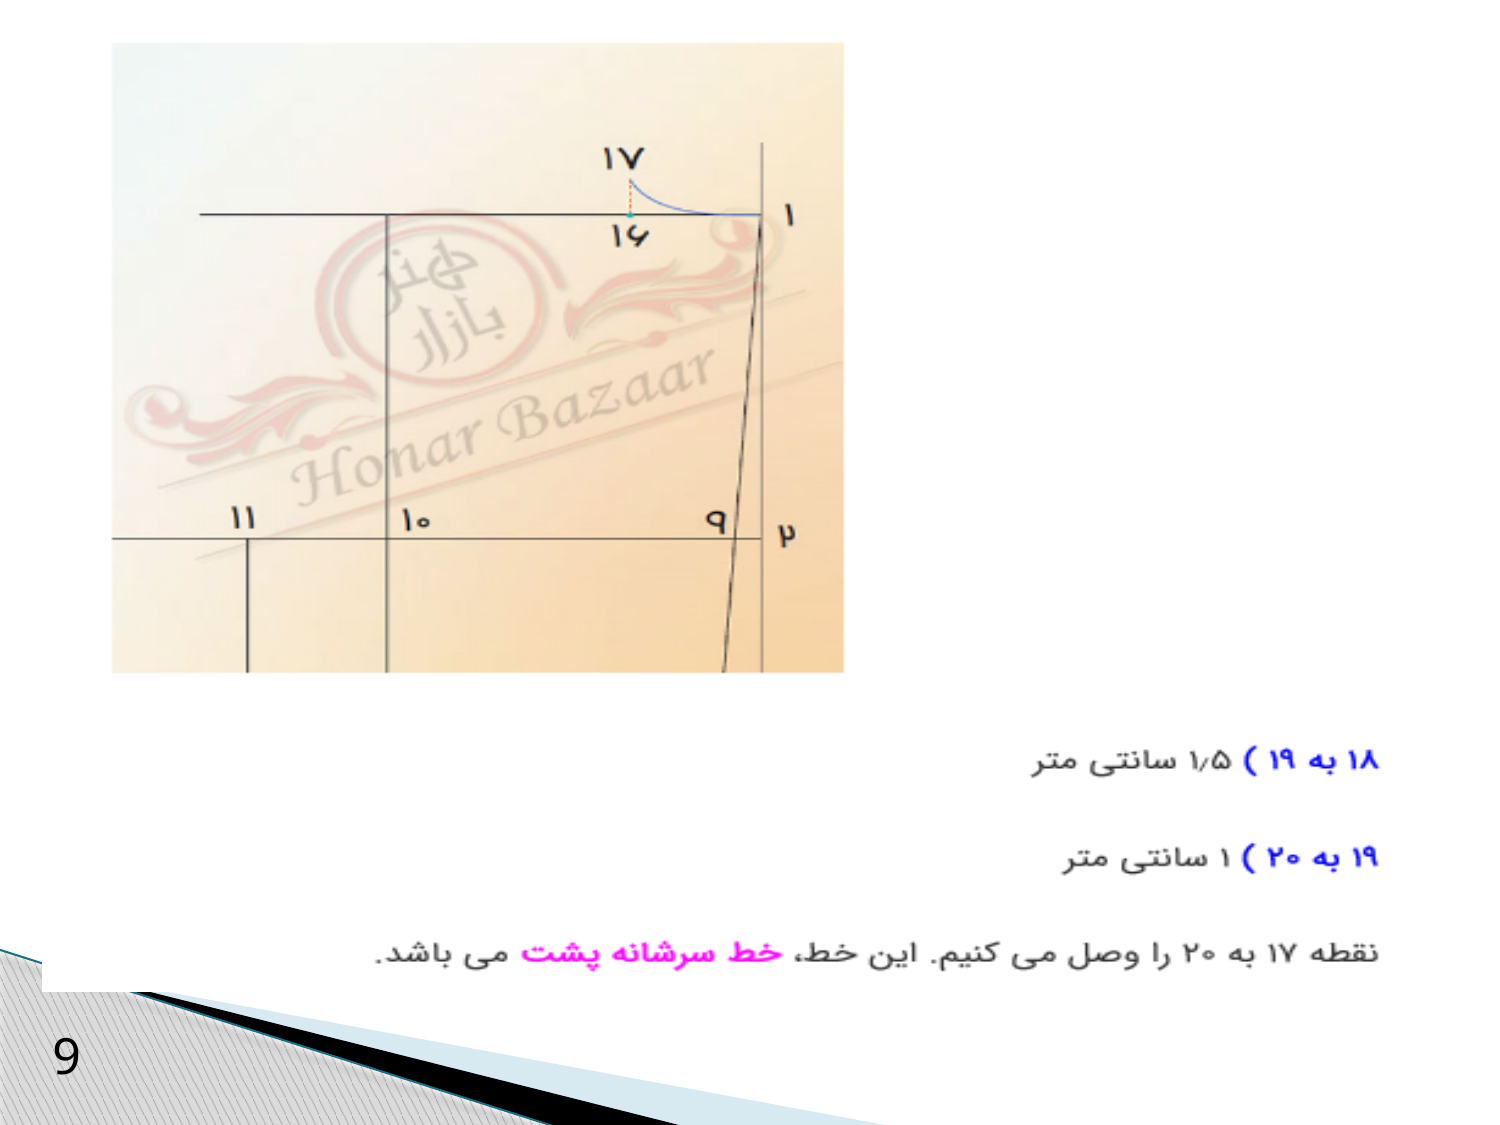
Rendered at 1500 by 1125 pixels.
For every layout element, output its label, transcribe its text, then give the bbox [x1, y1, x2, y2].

picture [41, 19, 1464, 993]
text_box 9 [37, 1017, 138, 1093]
